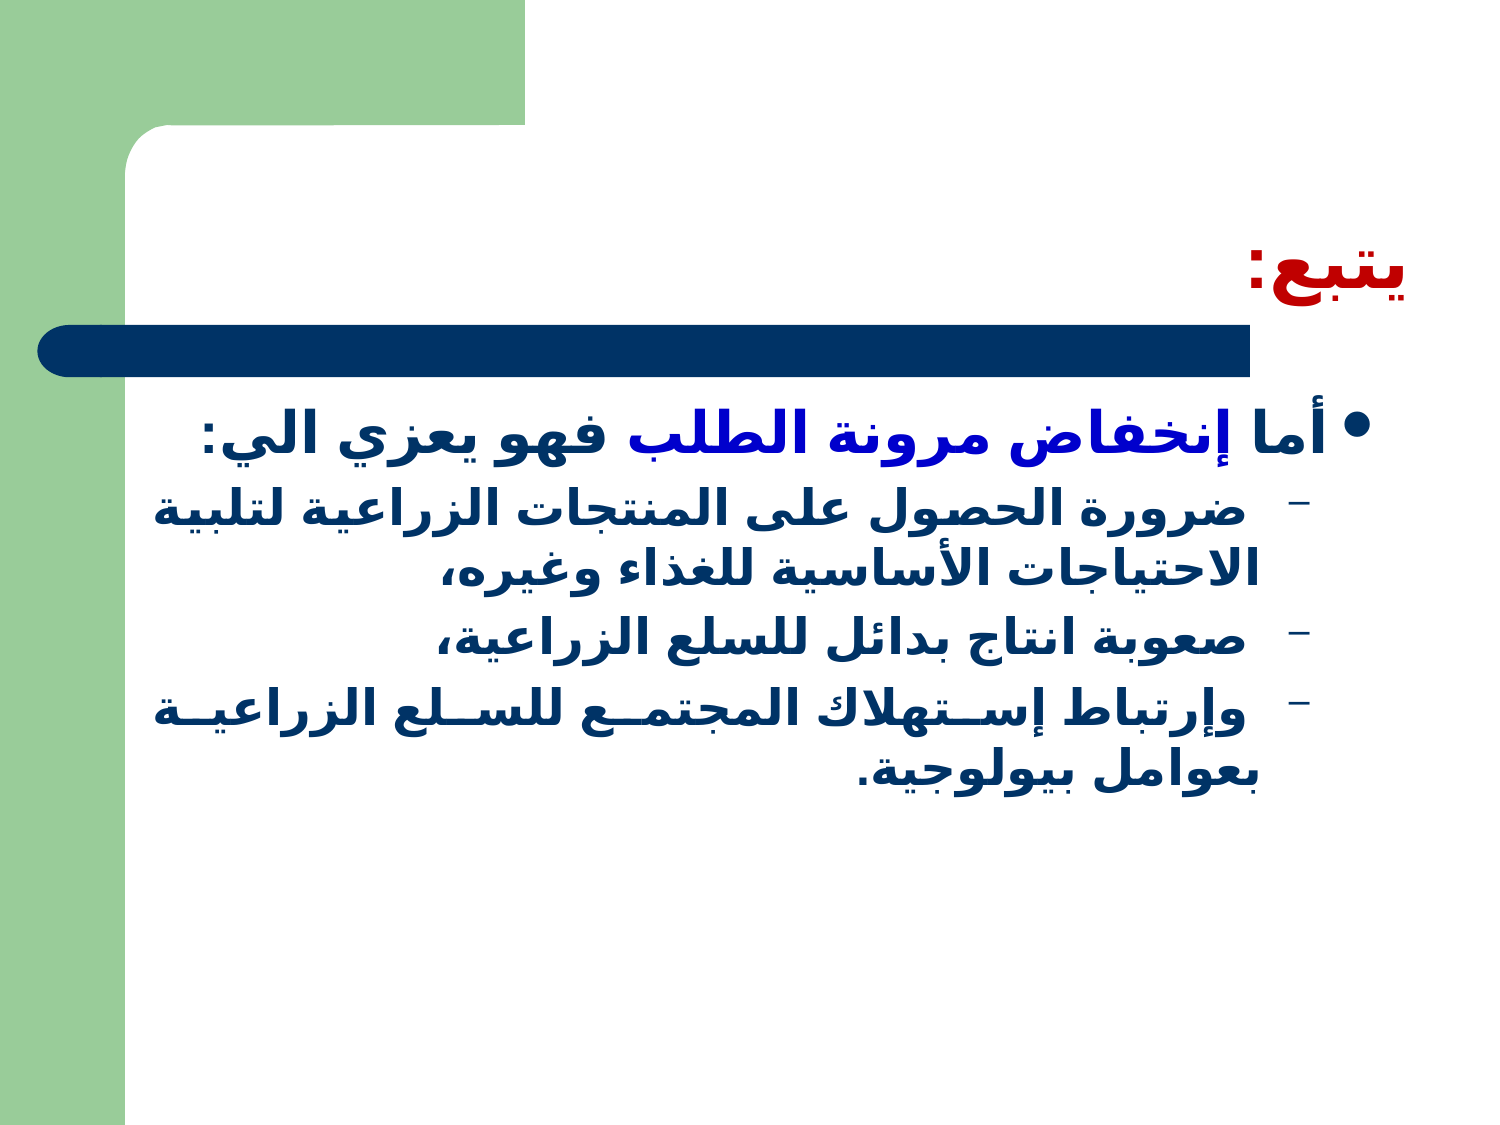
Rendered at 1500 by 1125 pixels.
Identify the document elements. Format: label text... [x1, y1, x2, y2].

list أما إنخفاض مرونة الطلب فهو يعزي الي: ضرورة الحصول على المنتجات الزراعية لتلبية الاحتياجات الأساسية للغذاء وغيره، صعوبة انتاج بدائل للسلع الزراعية، وإرتباط إستهلاك المجتمع للسلع الزراعية بعوامل بيولوجية. [137, 387, 1400, 999]
title يتبع: [125, 125, 1425, 313]
